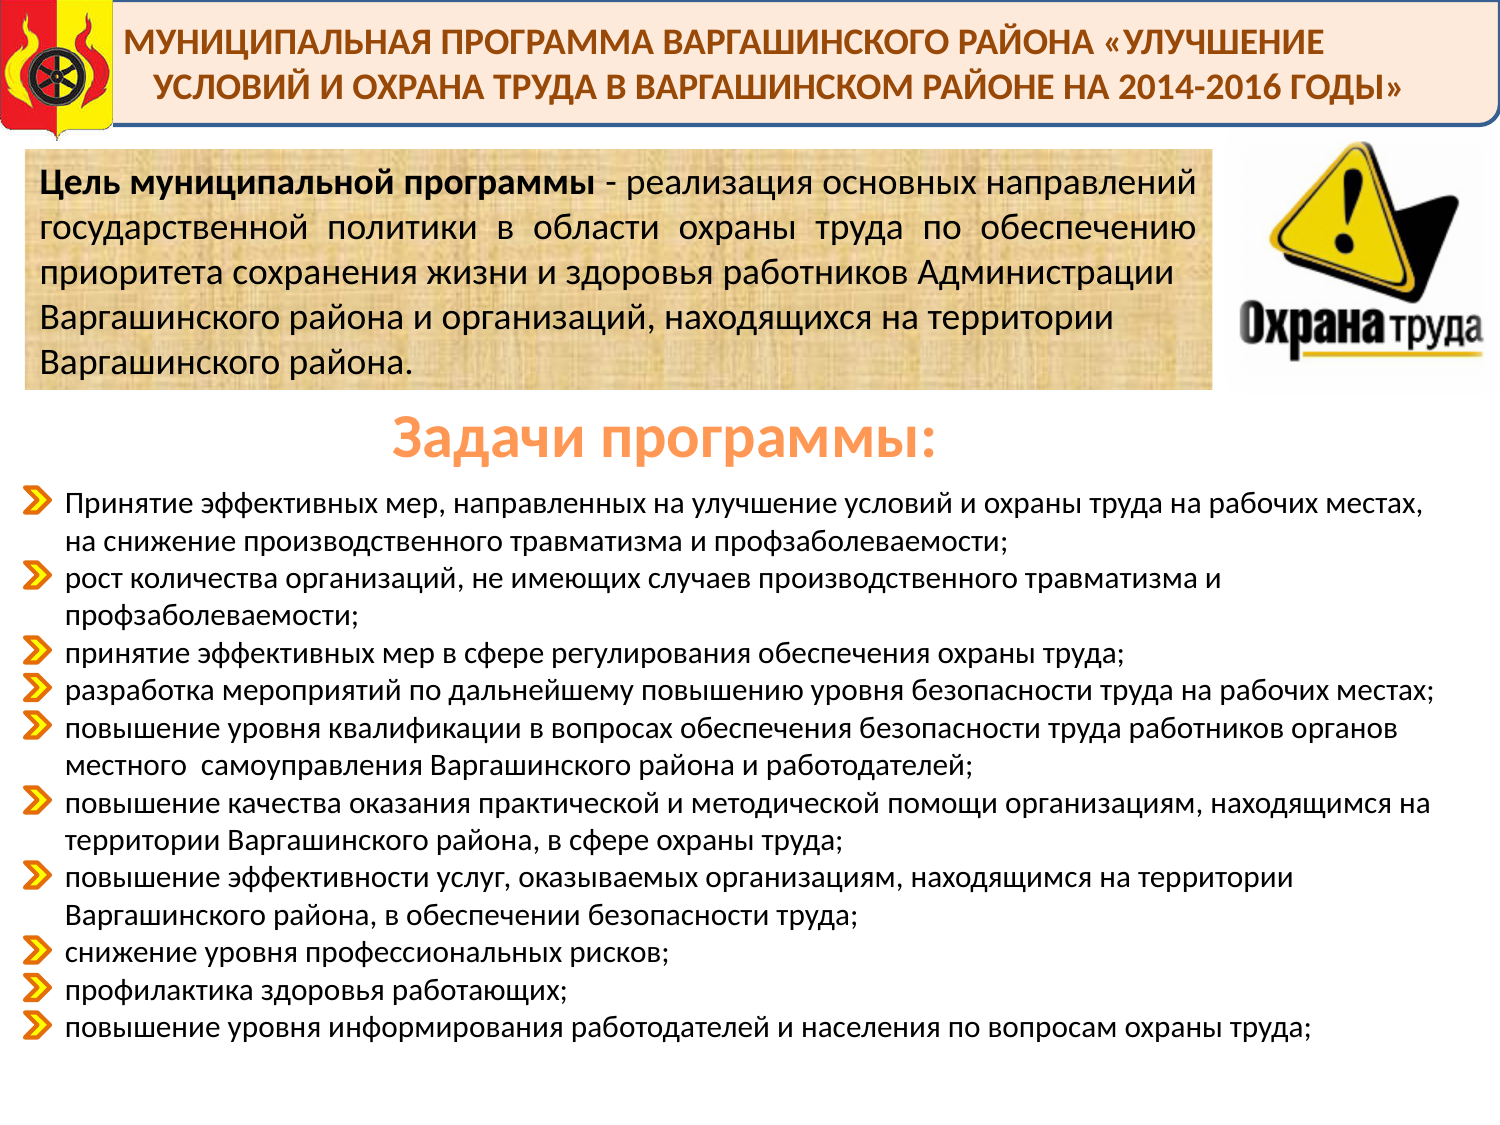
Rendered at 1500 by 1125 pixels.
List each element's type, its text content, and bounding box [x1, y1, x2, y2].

text_box [23, 485, 53, 515]
text_box Принятие эффективных мер, направленных на улучшение условий и охраны труда на рабочих местах, на снижение производственного травматизма и профзаболеваемости; рост количества организаций, не имеющих случаев производственного травматизма и профзаболеваемости; принятие эффективных мер в сфере регулирования обеспечения охраны труда; разработка мероприятий по дальнейшему повышению уровня безопасности труда на рабочих местах; повышение уровня квалификации в вопросах обеспечения безопасности труда работников органов местного самоуправления Варгашинского района и работодателей; повышение качества оказания практической и методической помощи организациям, находящимся на территории Варгашинского района, в сфере охраны труда; повышение эффективности услуг, оказываемых организациям, находящимся на территории Варгашинского района, в обеспечении безопасности труда; снижение уровня профессиональных рисков; профилактика здоровья работающих; повышение уровня информирования работодателей и населения по вопросам охраны труда; [49, 474, 1475, 1052]
text_box [23, 972, 53, 1003]
text_box [23, 672, 53, 703]
picture [0, 0, 113, 142]
text_box [23, 1010, 53, 1040]
text_box [23, 560, 53, 590]
text_box Задачи программы: [377, 387, 954, 478]
text_box [23, 635, 53, 665]
text_box [23, 935, 53, 965]
text_box [23, 710, 53, 740]
picture [1224, 124, 1500, 396]
text_box Цель муниципальной программы - реализация основных направлений государственной политики в области охраны труда по обеспечению приоритета сохранения жизни и здоровья работников Администрации Варгашинского района и организаций, находящихся на территории Варгашинского района. [24, 149, 1213, 390]
text_box МУНИЦИПАЛЬНАЯ ПРОГРАММА ВАРГАШИНСКОГО РАЙОНА «УЛУЧШЕНИЕ УСЛОВИЙ И ОХРАНА ТРУДА В ВАРГАШИНСКОМ РАЙОНЕ НА 2014-2016 ГОДЫ» [113, 0, 1500, 128]
text_box [23, 860, 53, 890]
text_box [23, 785, 53, 815]
